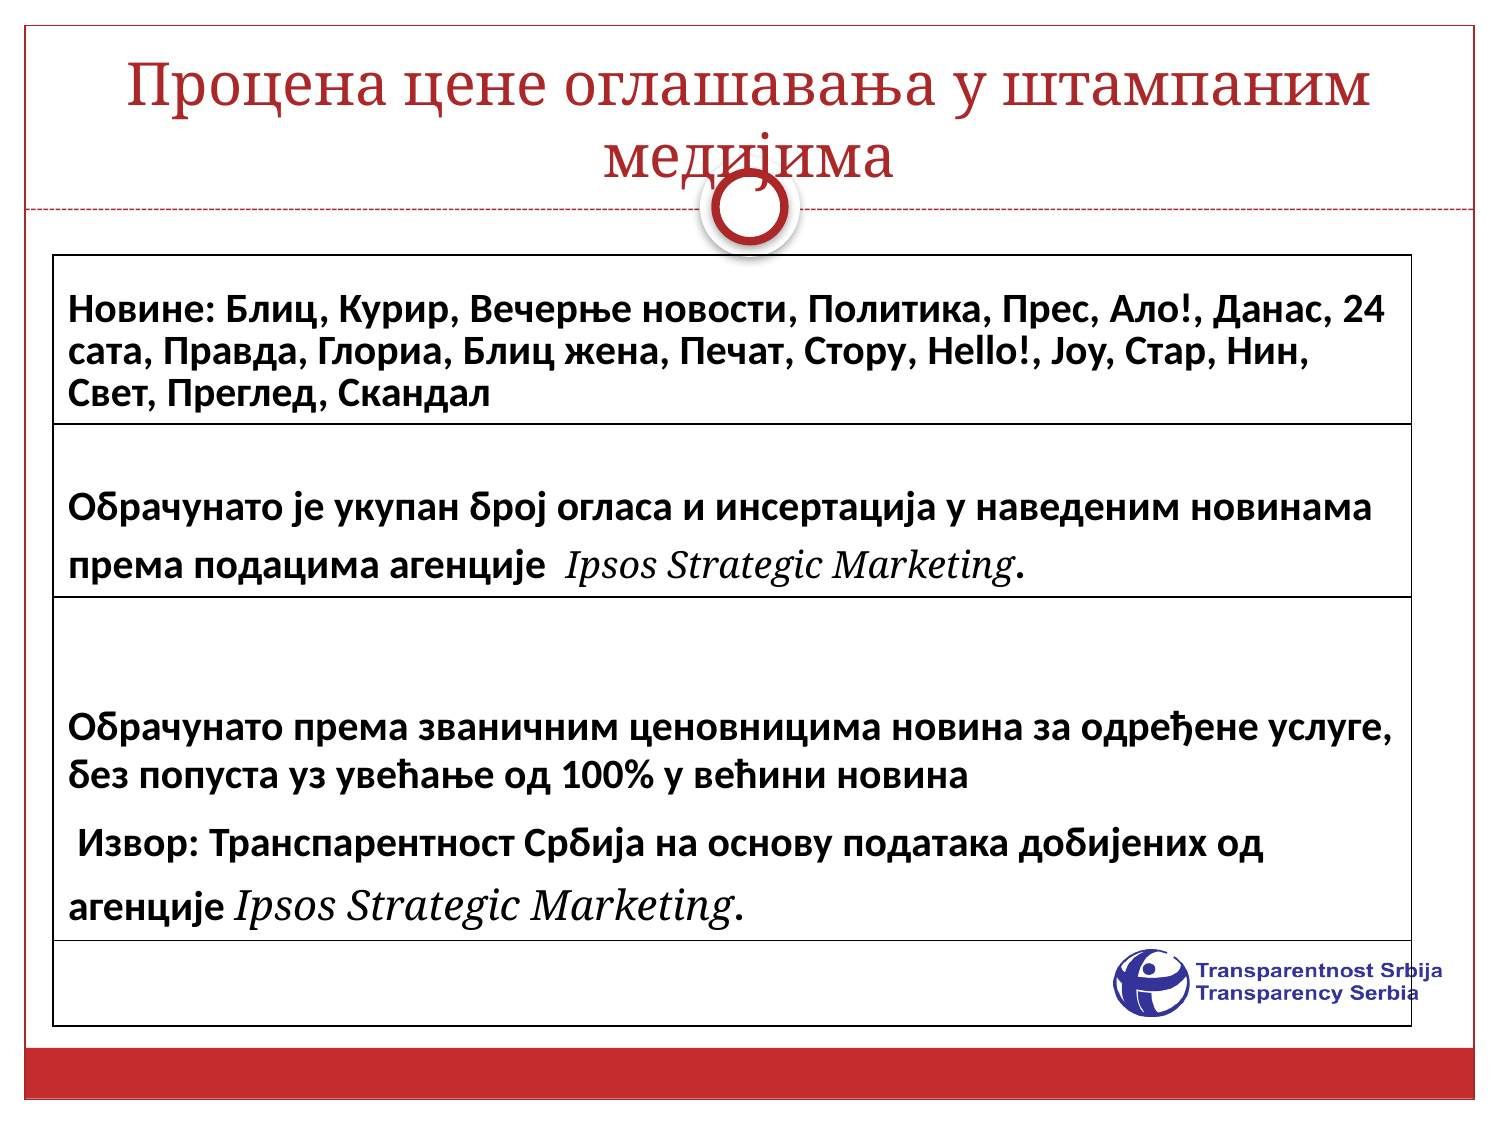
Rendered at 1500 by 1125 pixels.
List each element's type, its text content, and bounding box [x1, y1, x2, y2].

table_cell Обрачунато је укупан број огласа и инсертација у наведеним новинама према подацима агенције Ipsos Strategic Marketing. [54, 425, 1411, 596]
table_cell Обрачунато према званичним ценовницима новина за одређене услуге, без попуста уз увећање од 100% у већини новина Извор: Транспарентност Србија на основу података добијених од агенције Ipsos Strategic Marketing. [54, 598, 1411, 940]
table_cell [54, 941, 1411, 1025]
table_header Новине: Блиц, Курир, Вечерње новости, Политика, Прес, Ало!, Данас, 24 сата, Правда, Глориа, Блиц жена, Печат, Сторy, Hello!, Јоy, Стар, Нин, Свет, Преглед, Скандал [54, 256, 1411, 423]
title Процена цене оглашавања у штампаним медијима [49, 37, 1450, 197]
picture [1412, 949, 1442, 1017]
